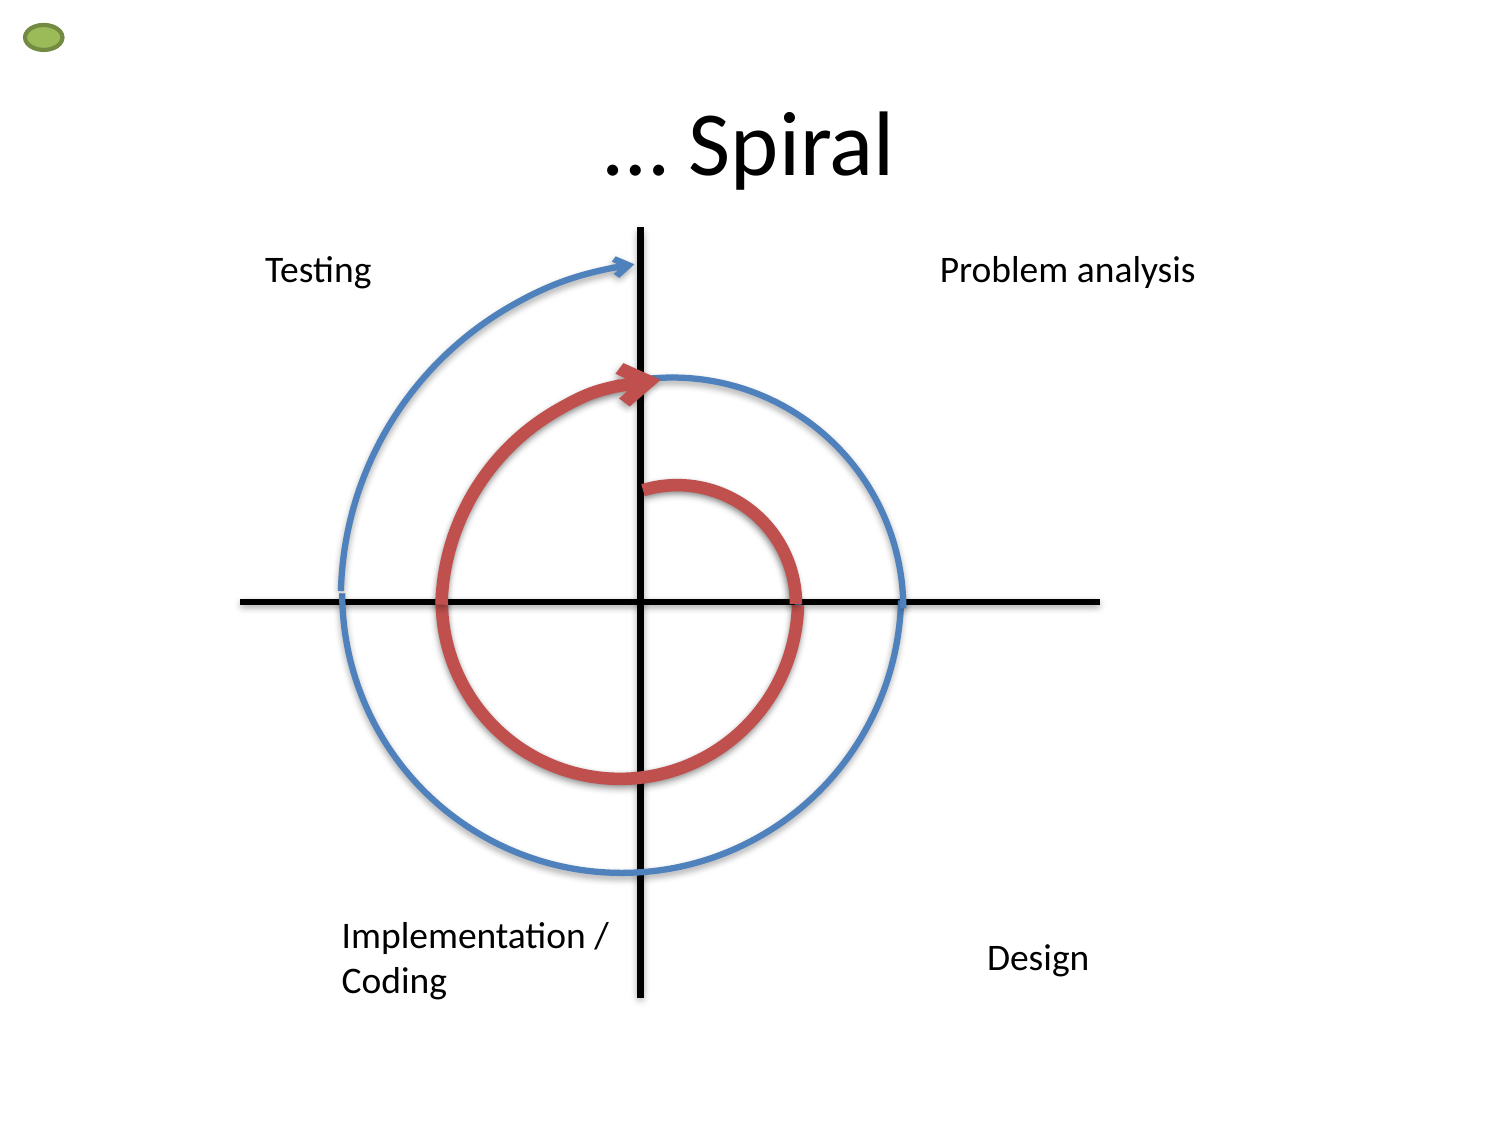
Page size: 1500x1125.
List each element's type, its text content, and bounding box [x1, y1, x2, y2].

title … Spiral [75, 45, 1425, 233]
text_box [240, 227, 1101, 998]
text_box Problem analysis [1104, 237, 1211, 298]
text_box [22, 22, 65, 53]
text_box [340, 261, 1018, 938]
